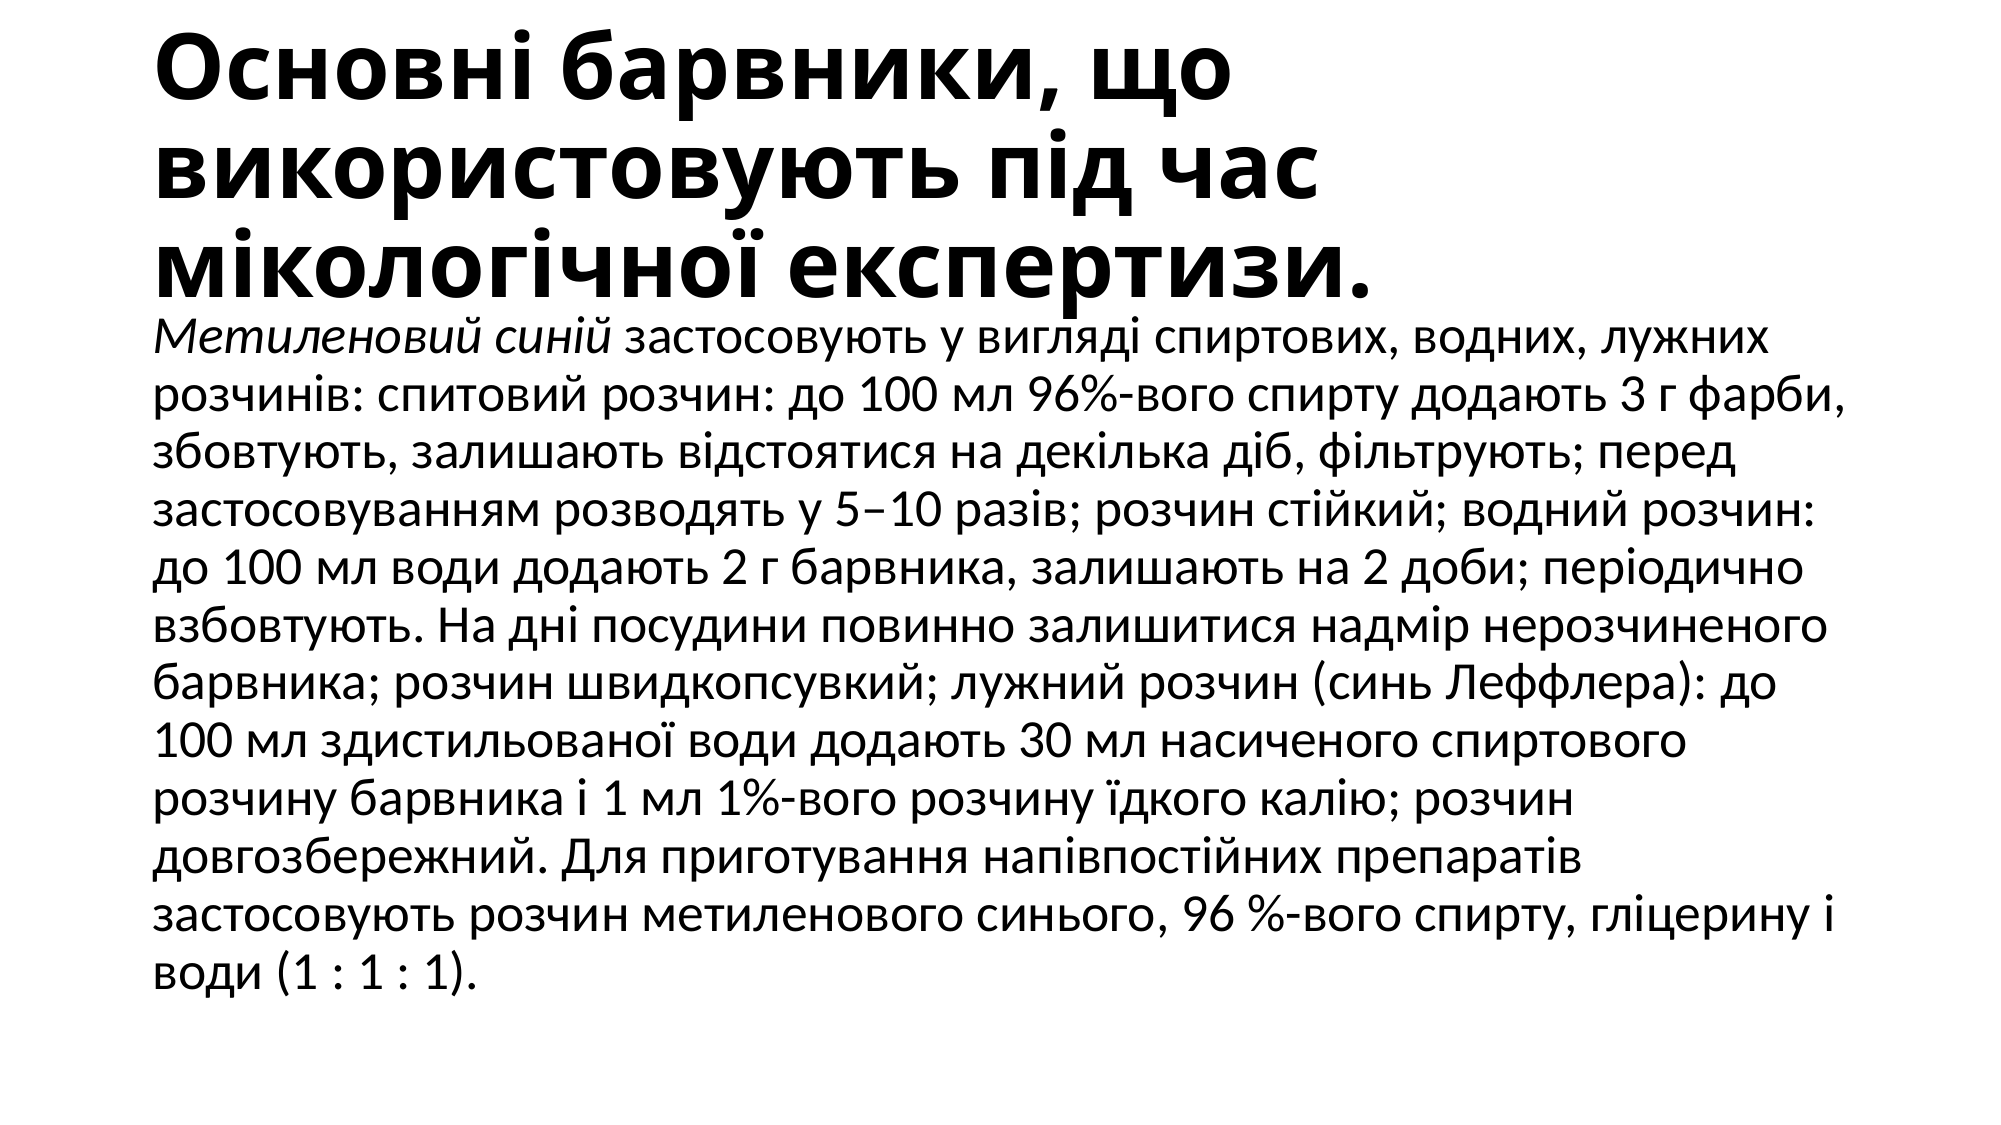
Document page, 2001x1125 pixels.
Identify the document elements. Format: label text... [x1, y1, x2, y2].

list Метиленовий синій застосовують у вигляді спиртових, водних, лужних розчинів: спитовий розчин: до 100 мл 96%-вого спирту додають 3 г фарби, збовтують, залишають відстоятися на декілька діб, фільтрують; перед застосовуванням розводять у 5–10 разів; розчин стійкий; водний розчин: до 100 мл води додають 2 г барвника, залишають на 2 доби; періодично взбовтують. На дні посудини повинно залишитися надмір нерозчиненого барвника; розчин швидкопсувкий; лужний розчин (синь Леффлера): до 100 мл здистильованої води додають 30 мл насиченого спиртового розчину барвника і 1 мл 1%-вого розчину їдкого калію; розчин довгозбережний. Для приготування напівпостійних препаратів застосовують розчин метиленового синього, 96 %-вого спирту, гліцерину і води (1 : 1 : 1). [137, 299, 1863, 1014]
title Основні барвники, що використовують під час мікологічної експертизи. [137, 59, 1863, 278]
